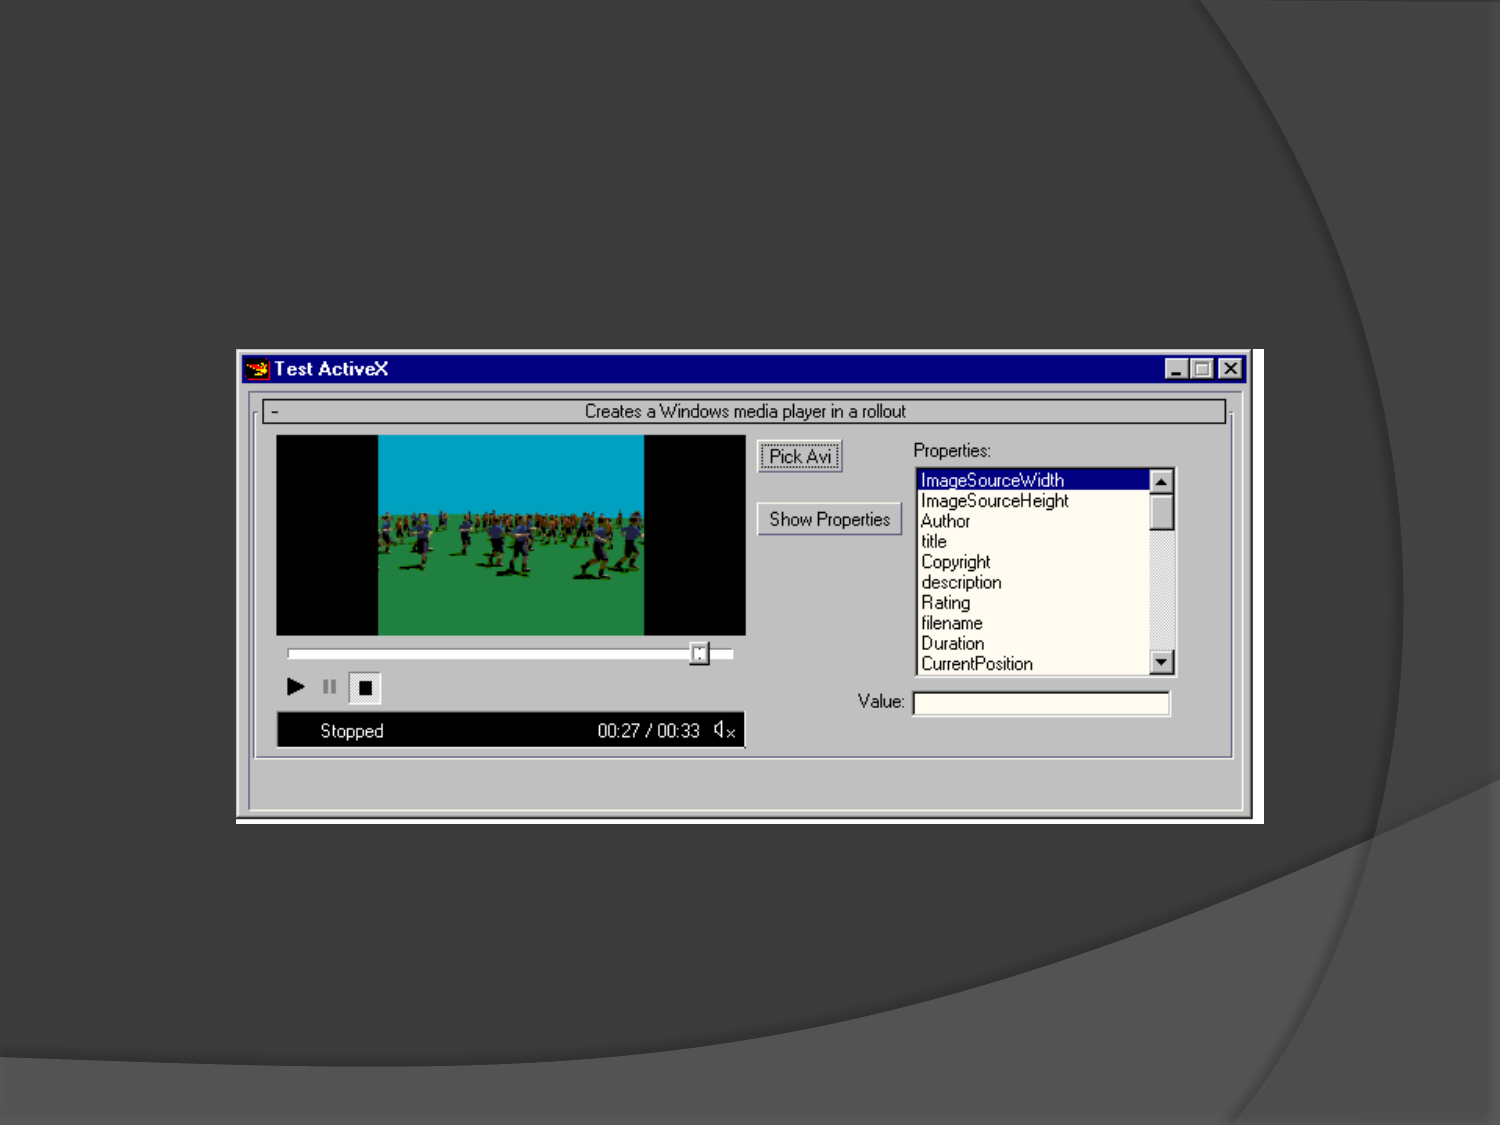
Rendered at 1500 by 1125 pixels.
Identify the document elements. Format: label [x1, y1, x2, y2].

picture [236, 349, 1264, 824]
